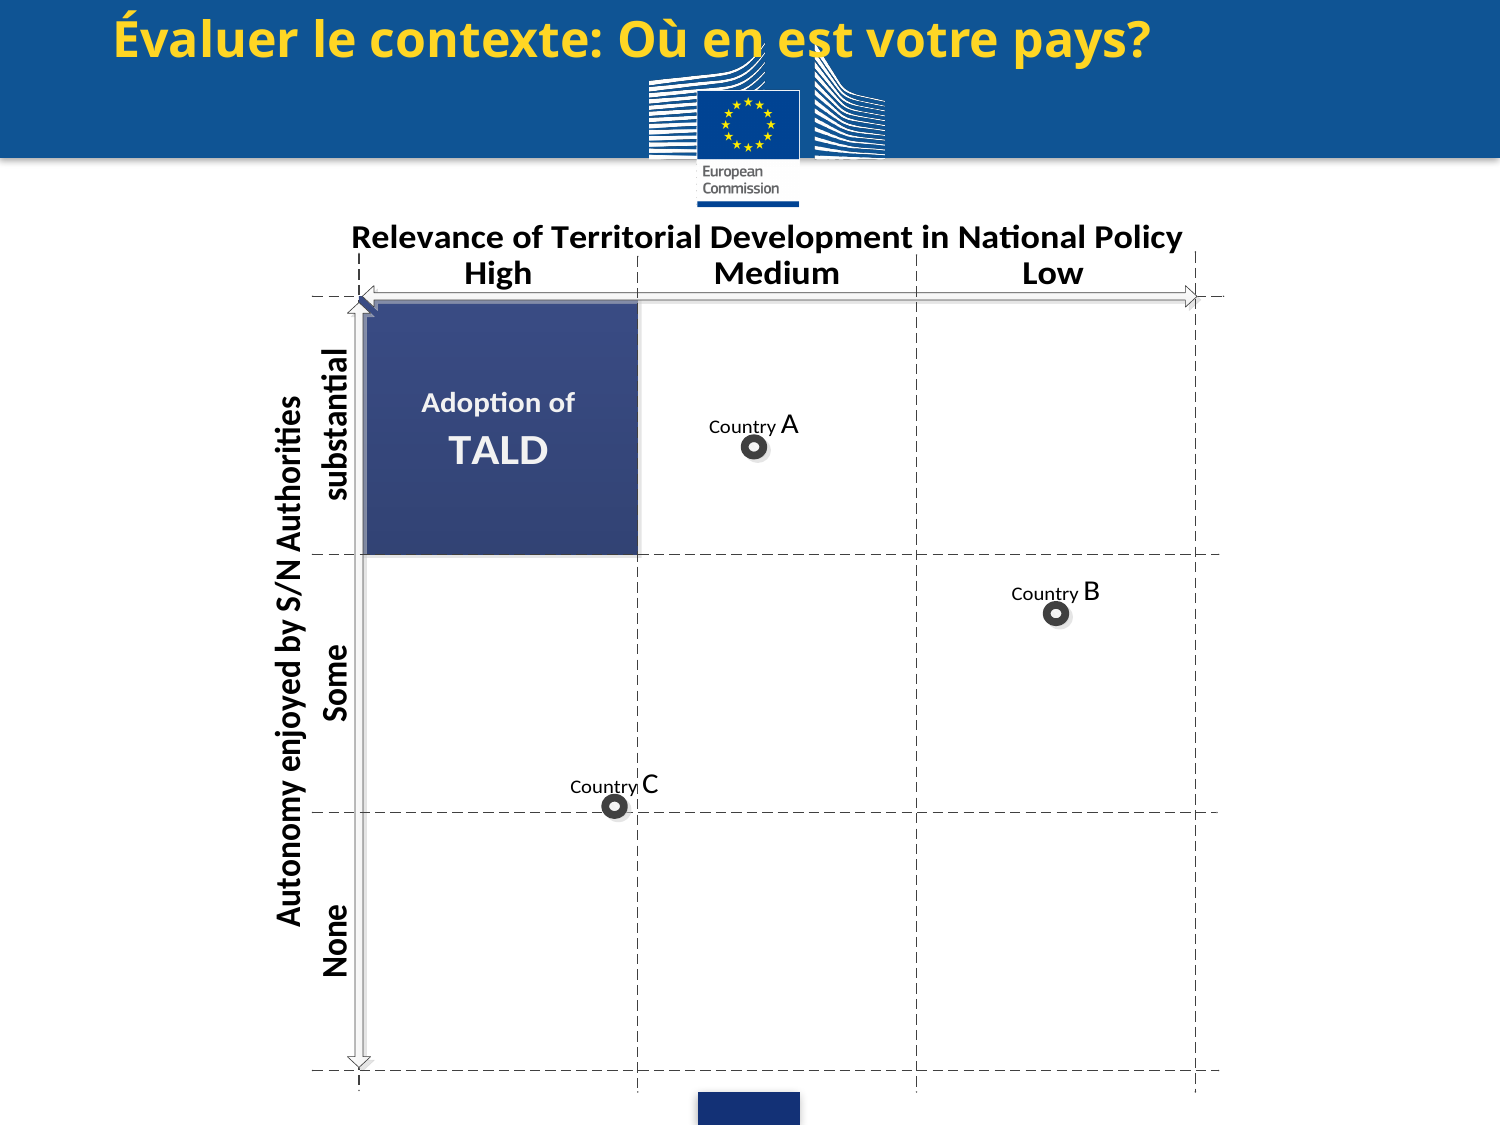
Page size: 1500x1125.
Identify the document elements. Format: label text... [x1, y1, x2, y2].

text_box Évaluer le contexte: Où en est votre pays? [97, 0, 1167, 75]
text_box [262, 195, 1251, 1097]
picture [649, 75, 885, 195]
